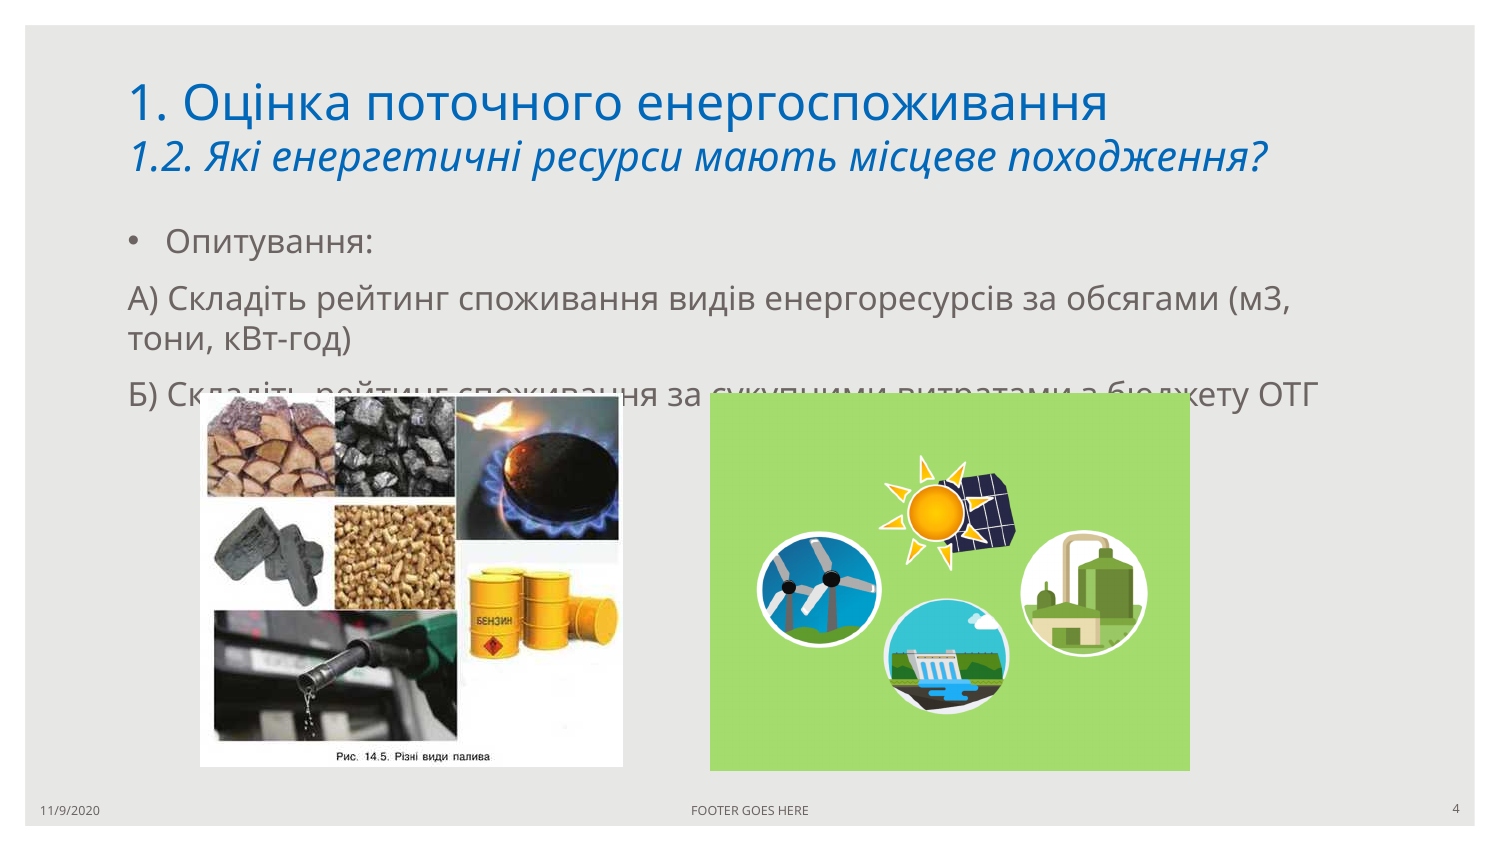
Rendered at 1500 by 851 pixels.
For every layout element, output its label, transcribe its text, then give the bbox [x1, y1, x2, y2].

picture [199, 393, 623, 767]
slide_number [24, 794, 375, 826]
slide_number ‹#› [1125, 794, 1475, 826]
footer FOOTER GOES HERE [512, 794, 988, 826]
list Опитування: А) Складіть рейтинг споживання видів енергоресурсів за обсягами (м3, тони, кВт-год) Б) Складіть рейтинг споживання за сукупними витратами з бюджету ОТГ [112, 212, 1388, 738]
picture [709, 393, 1191, 771]
title 1. Оцінка поточного енергоспоживання 1.2. Які енергетичні ресурси мають місцеве походження? [112, 61, 1428, 188]
